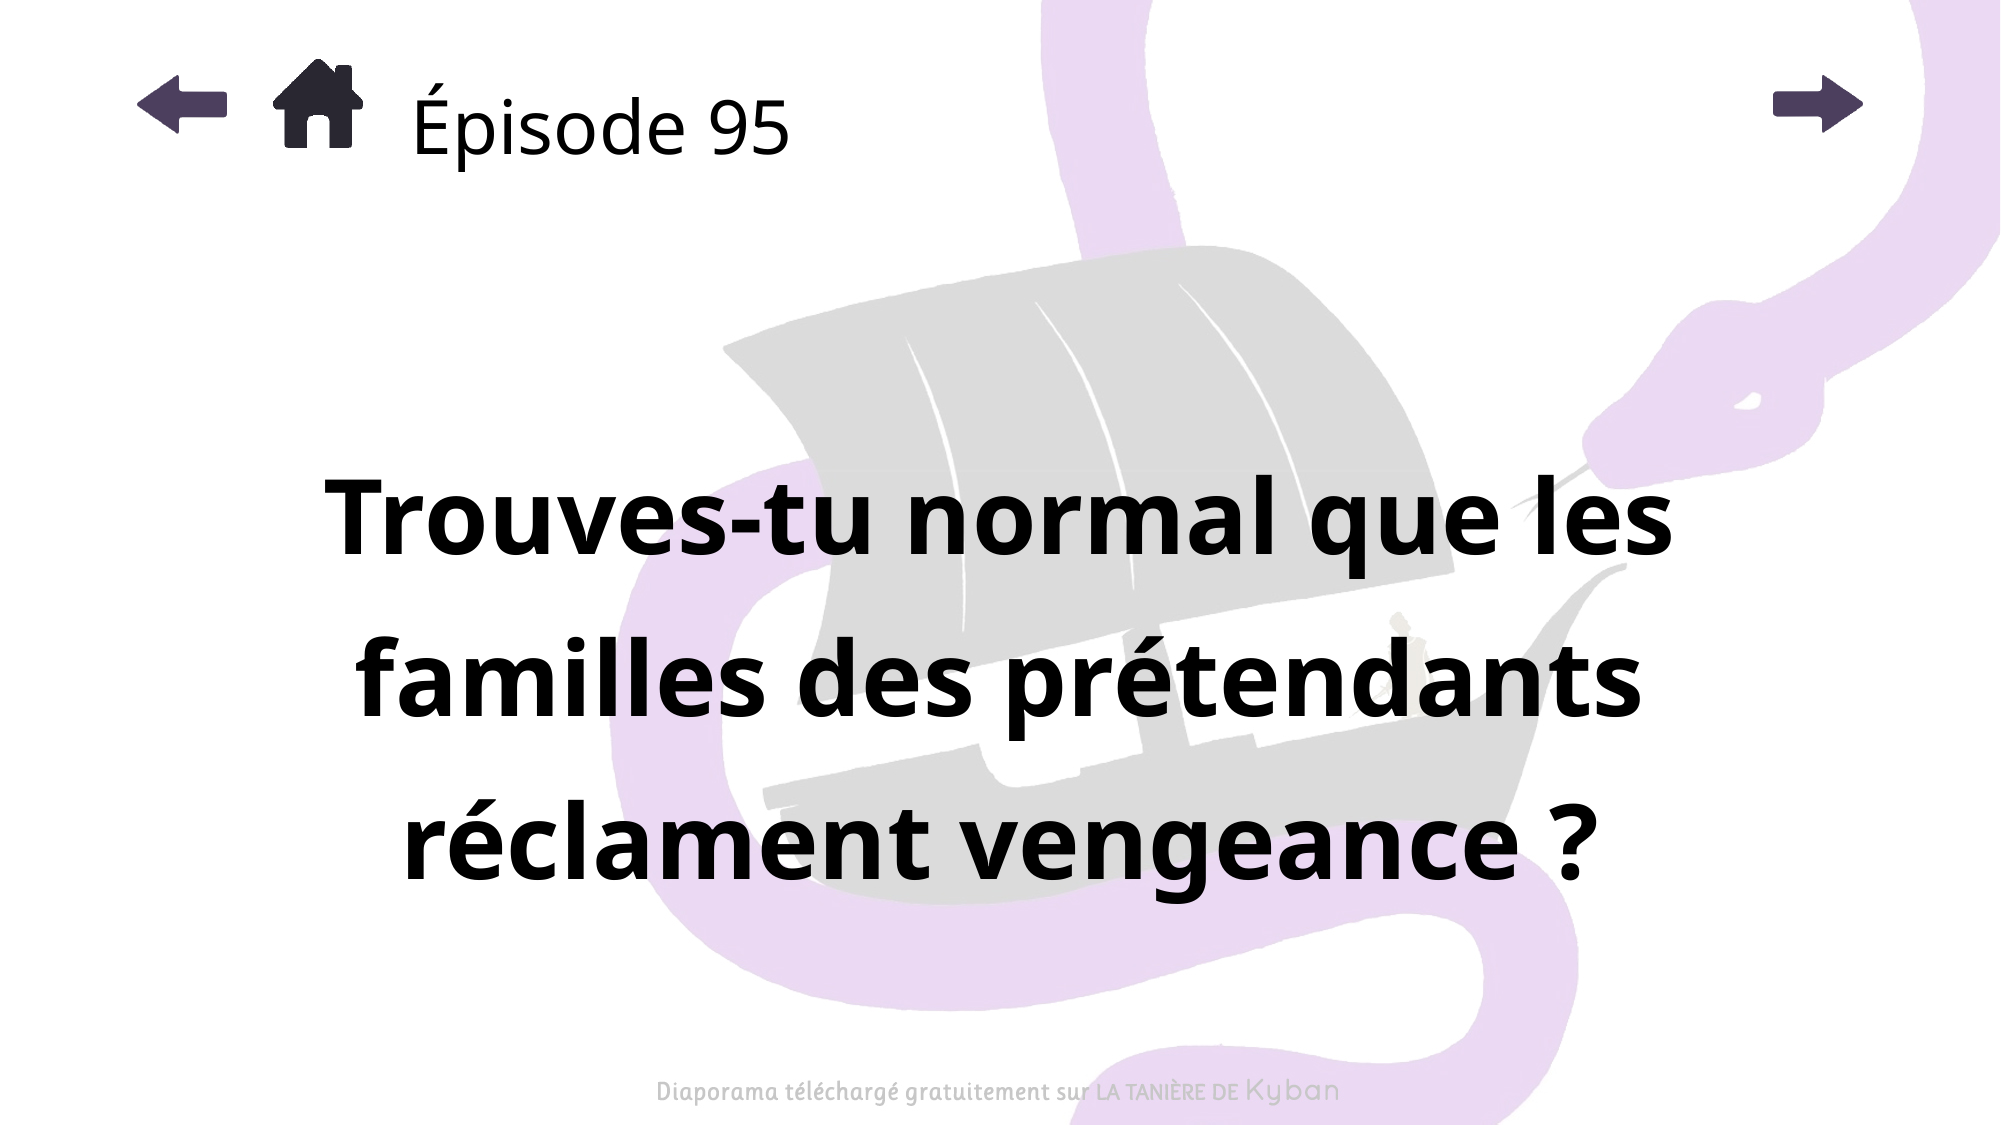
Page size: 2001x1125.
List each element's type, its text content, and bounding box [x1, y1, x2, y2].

picture [0, 0, 2001, 1125]
title Épisode 95 [395, 59, 1863, 202]
list Trouves-tu normal que les familles des prétendants réclament vengeance ? [137, 299, 1863, 1014]
